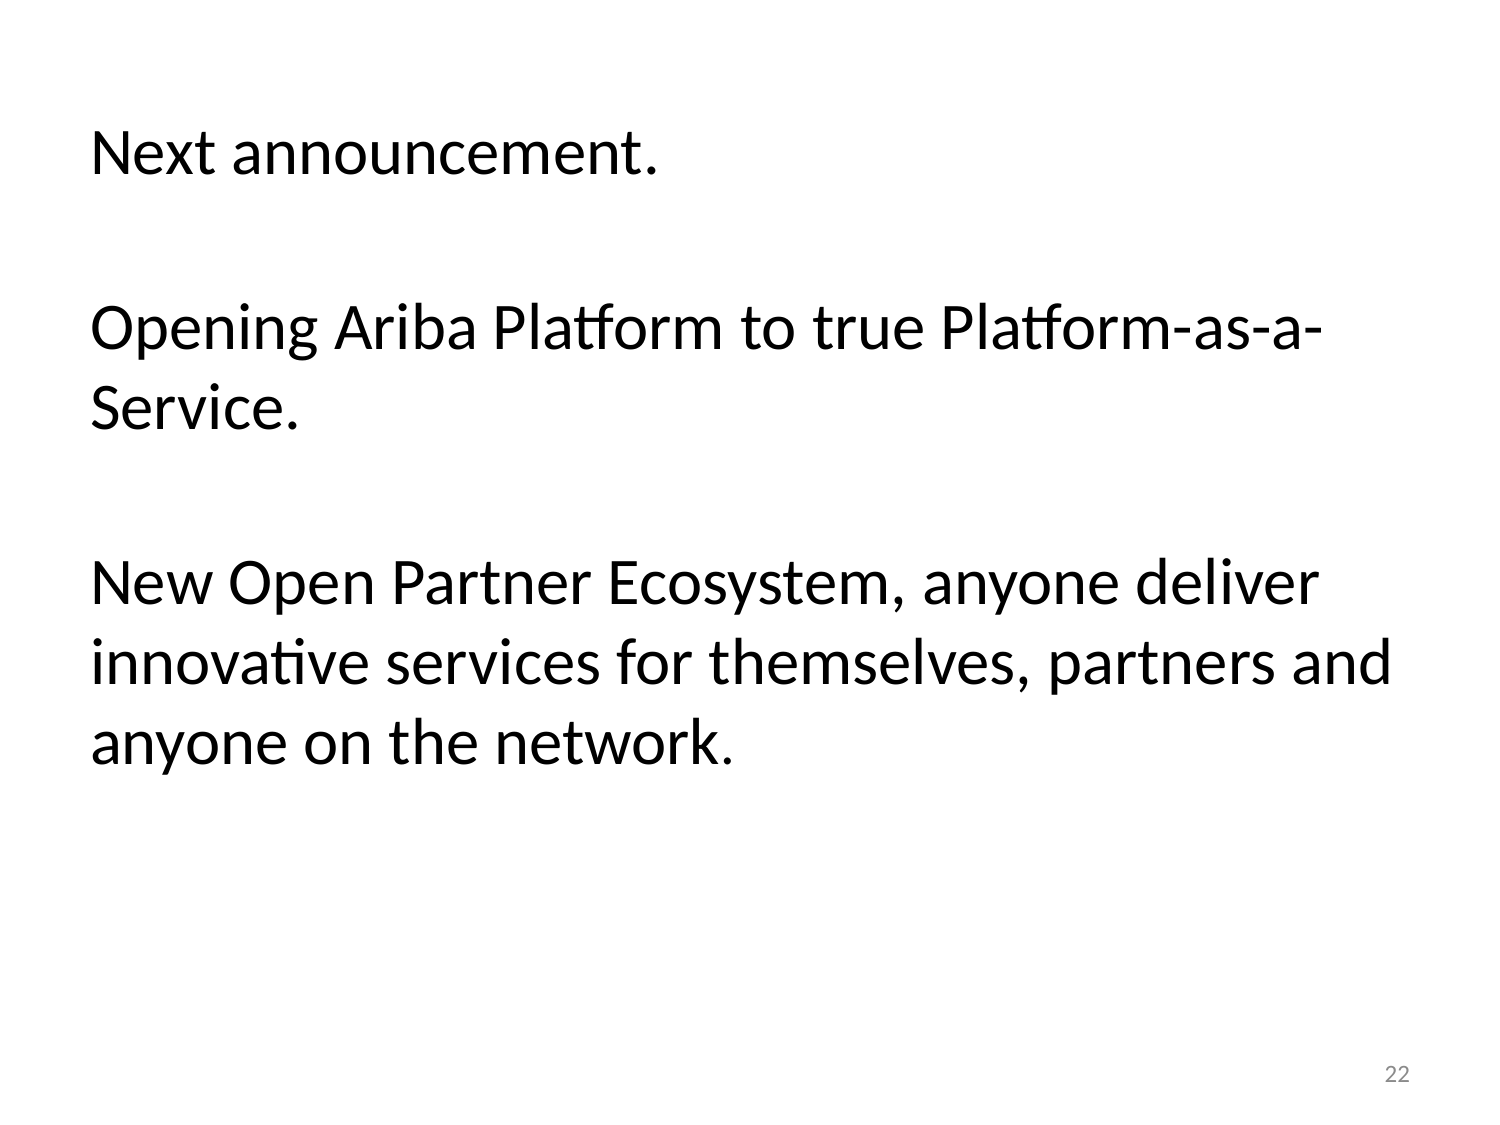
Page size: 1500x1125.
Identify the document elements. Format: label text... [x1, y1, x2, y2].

list Next announcement. Opening Ariba Platform to true Platform-as-a-Service. New Open Partner Ecosystem, anyone deliver innovative services for themselves, partners and anyone on the network. [75, 100, 1425, 1103]
slide_number 22 [1074, 1042, 1425, 1103]
